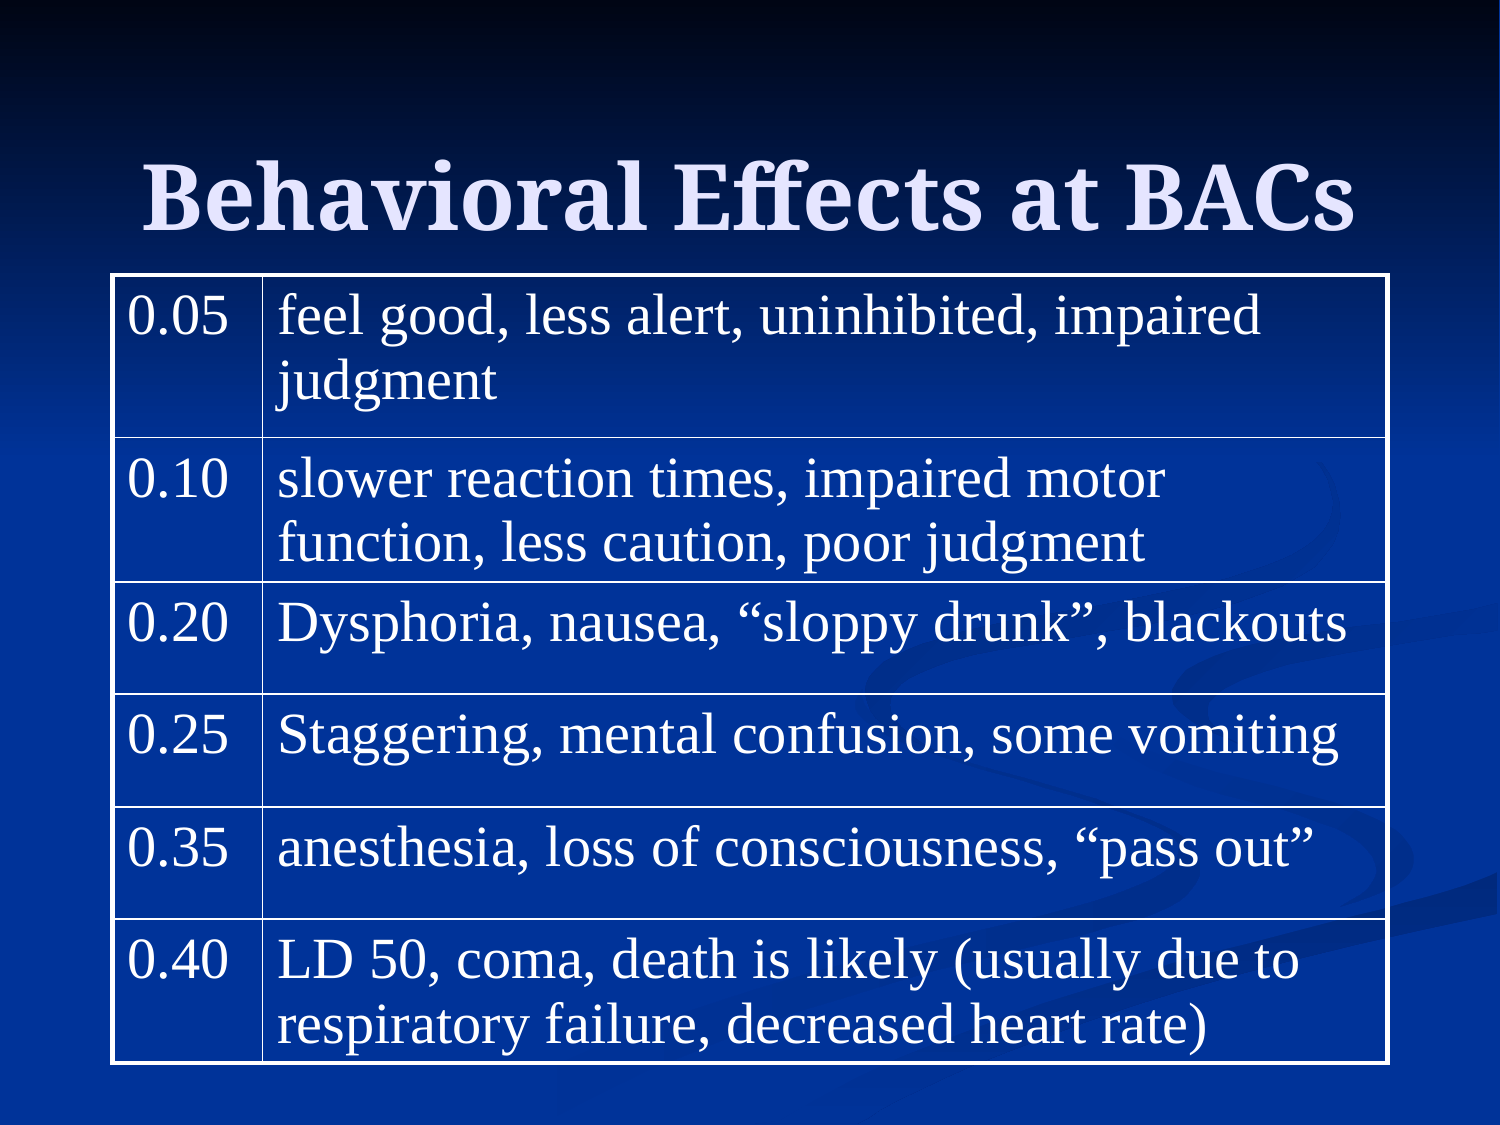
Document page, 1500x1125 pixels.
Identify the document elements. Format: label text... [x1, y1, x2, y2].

table_cell Dysphoria, nausea, “sloppy drunk”, blackouts [263, 583, 1385, 693]
title Behavioral Effects at BACs [112, 99, 1388, 273]
table_cell 0.10 [115, 438, 262, 581]
table_cell Staggering, mental confusion, some vomiting [263, 695, 1385, 806]
table_cell 0.25 [115, 695, 262, 806]
table_header 0.05 [115, 277, 262, 437]
table_header feel good, less alert, uninhibited, impaired judgment [263, 277, 1385, 437]
table_cell anesthesia, loss of consciousness, “pass out” [263, 808, 1385, 918]
table_cell 0.40 [115, 920, 262, 1061]
table_cell LD 50, coma, death is likely (usually due to respiratory failure, decreased heart rate) [263, 920, 1385, 1061]
table_cell slower reaction times, impaired motor function, less caution, poor judgment [263, 438, 1385, 581]
table_cell 0.35 [115, 808, 262, 918]
table_cell 0.20 [115, 583, 262, 693]
